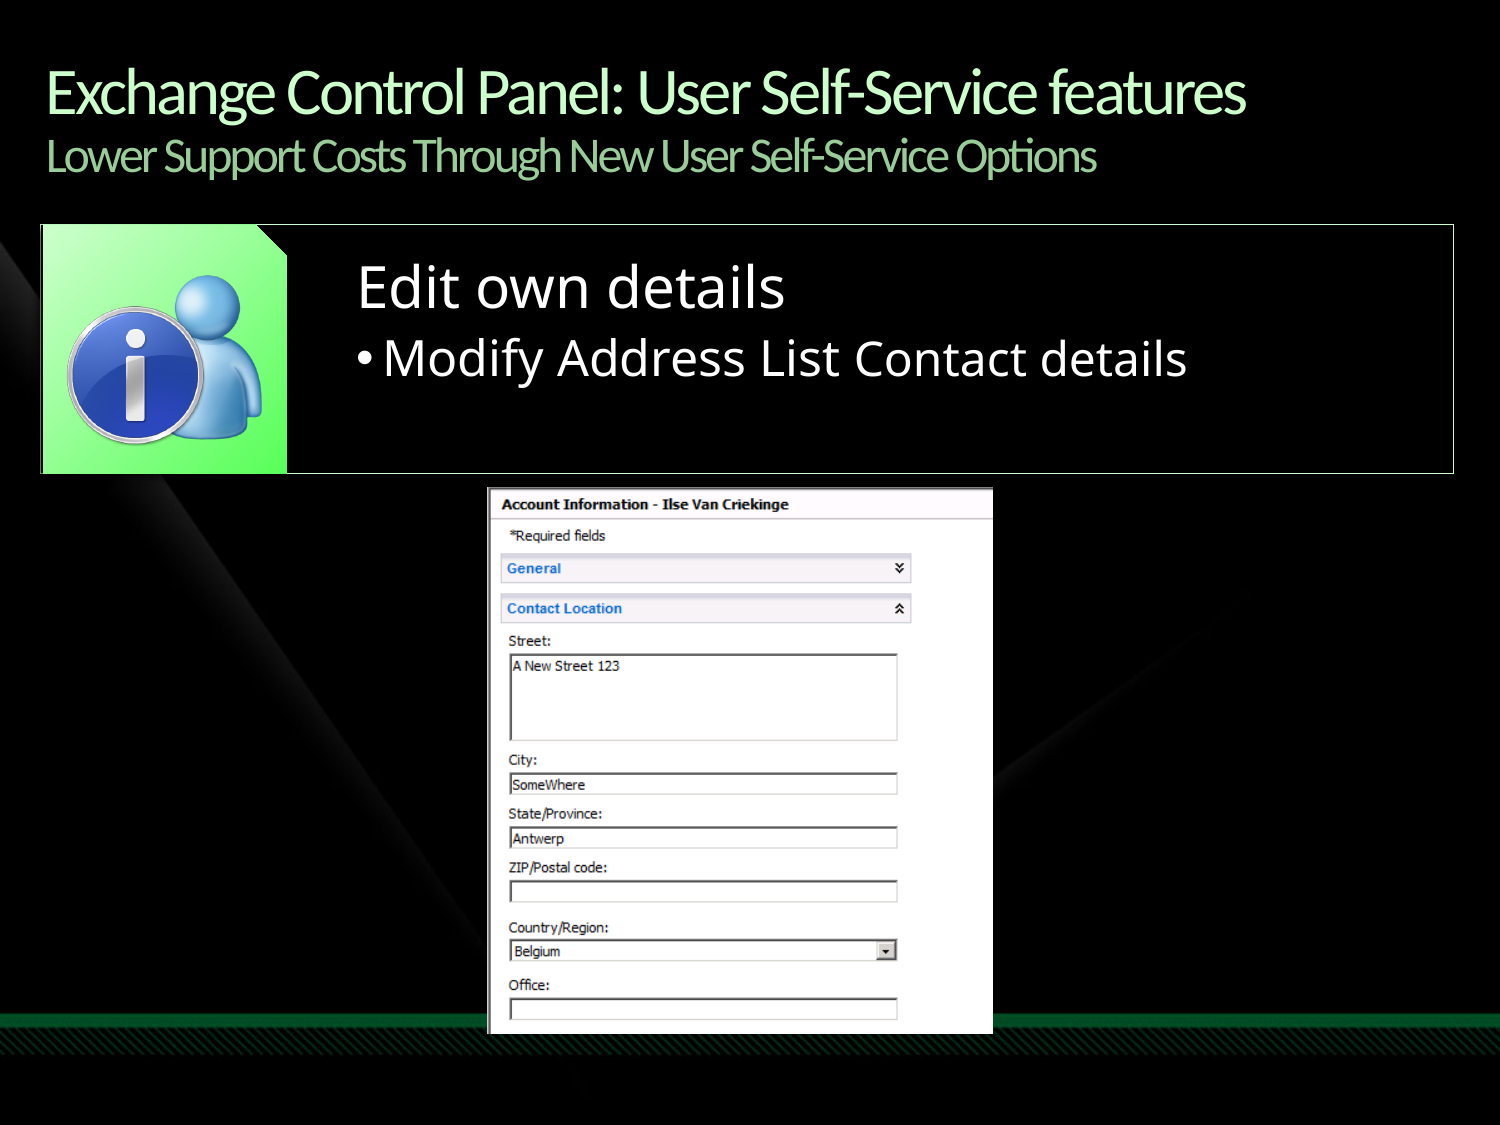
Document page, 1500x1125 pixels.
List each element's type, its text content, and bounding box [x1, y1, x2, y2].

text_box [257, 224, 1454, 474]
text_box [66, 275, 262, 447]
title Exchange Control Panel: User Self-Service features Lower Support Costs Through New User Self-Service Options [45, 57, 1454, 224]
text_box [319, 227, 1429, 438]
picture [0, 0, 1500, 1125]
text_box [43, 224, 287, 474]
text_box Edit own details Modify Address List Contact details [343, 251, 1405, 394]
